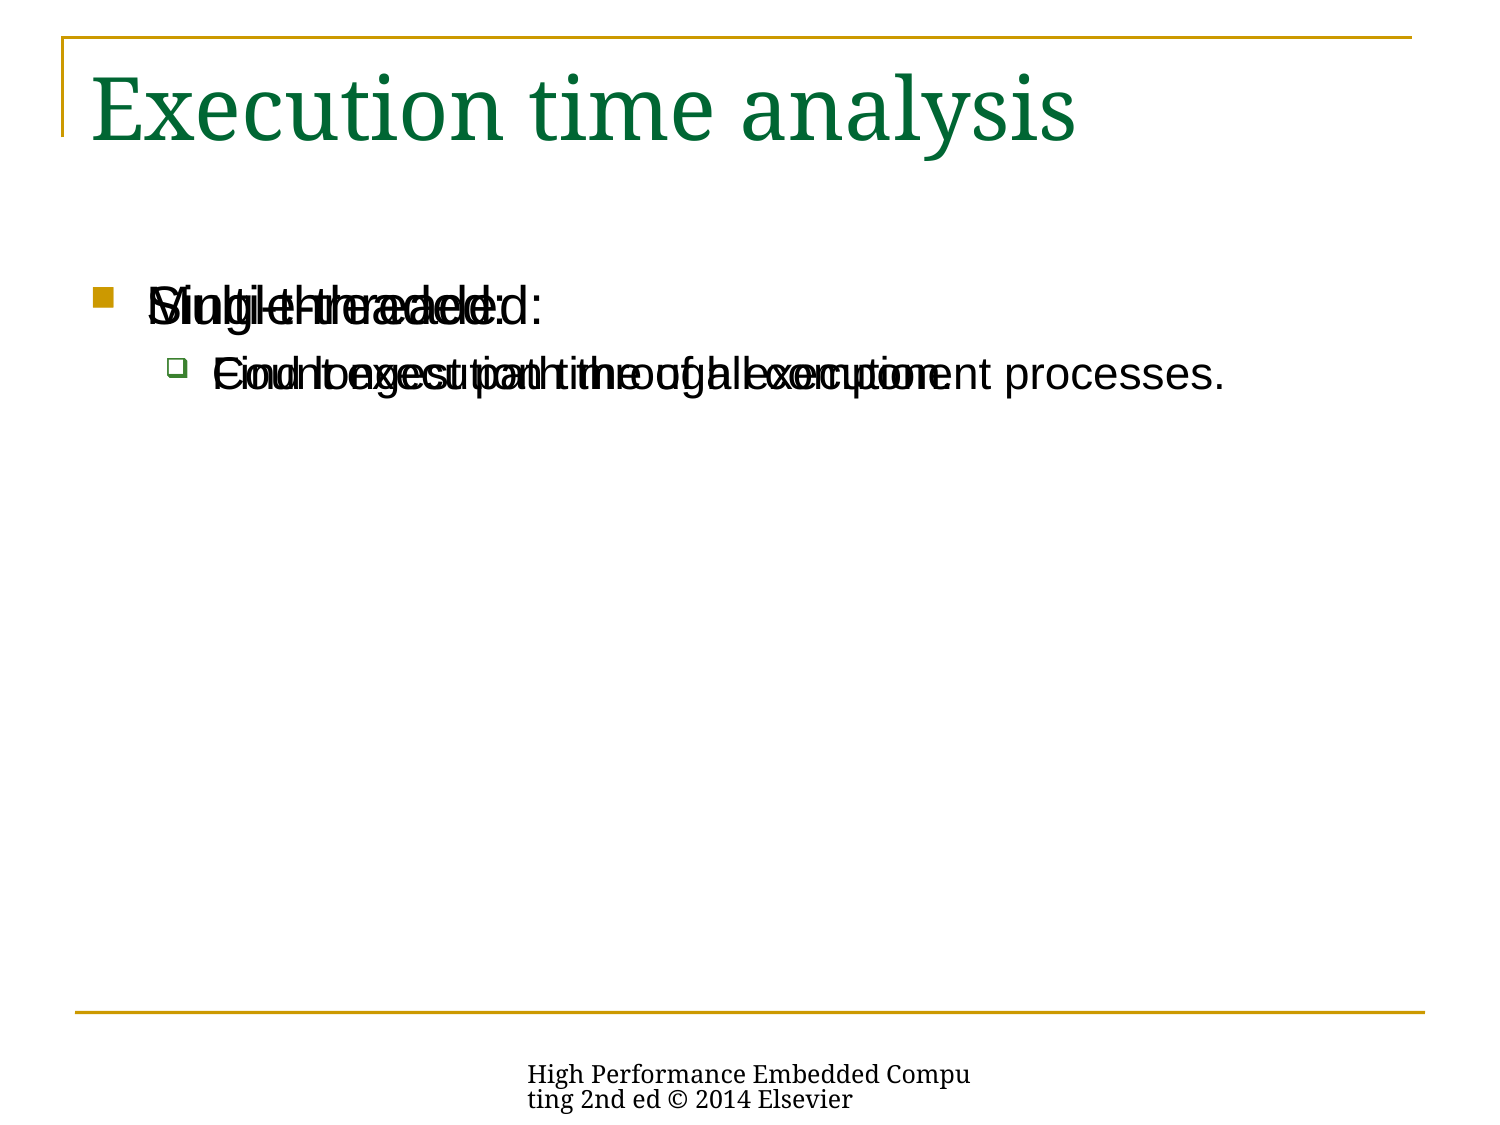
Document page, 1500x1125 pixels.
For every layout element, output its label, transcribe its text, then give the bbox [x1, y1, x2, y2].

title Execution time analysis [75, 45, 1425, 233]
list Multi-threaded: Find longest path through execution. [75, 262, 1425, 1006]
footer High Performance Embedded Computing 2nd ed © 2014 Elsevier [512, 1025, 988, 1100]
